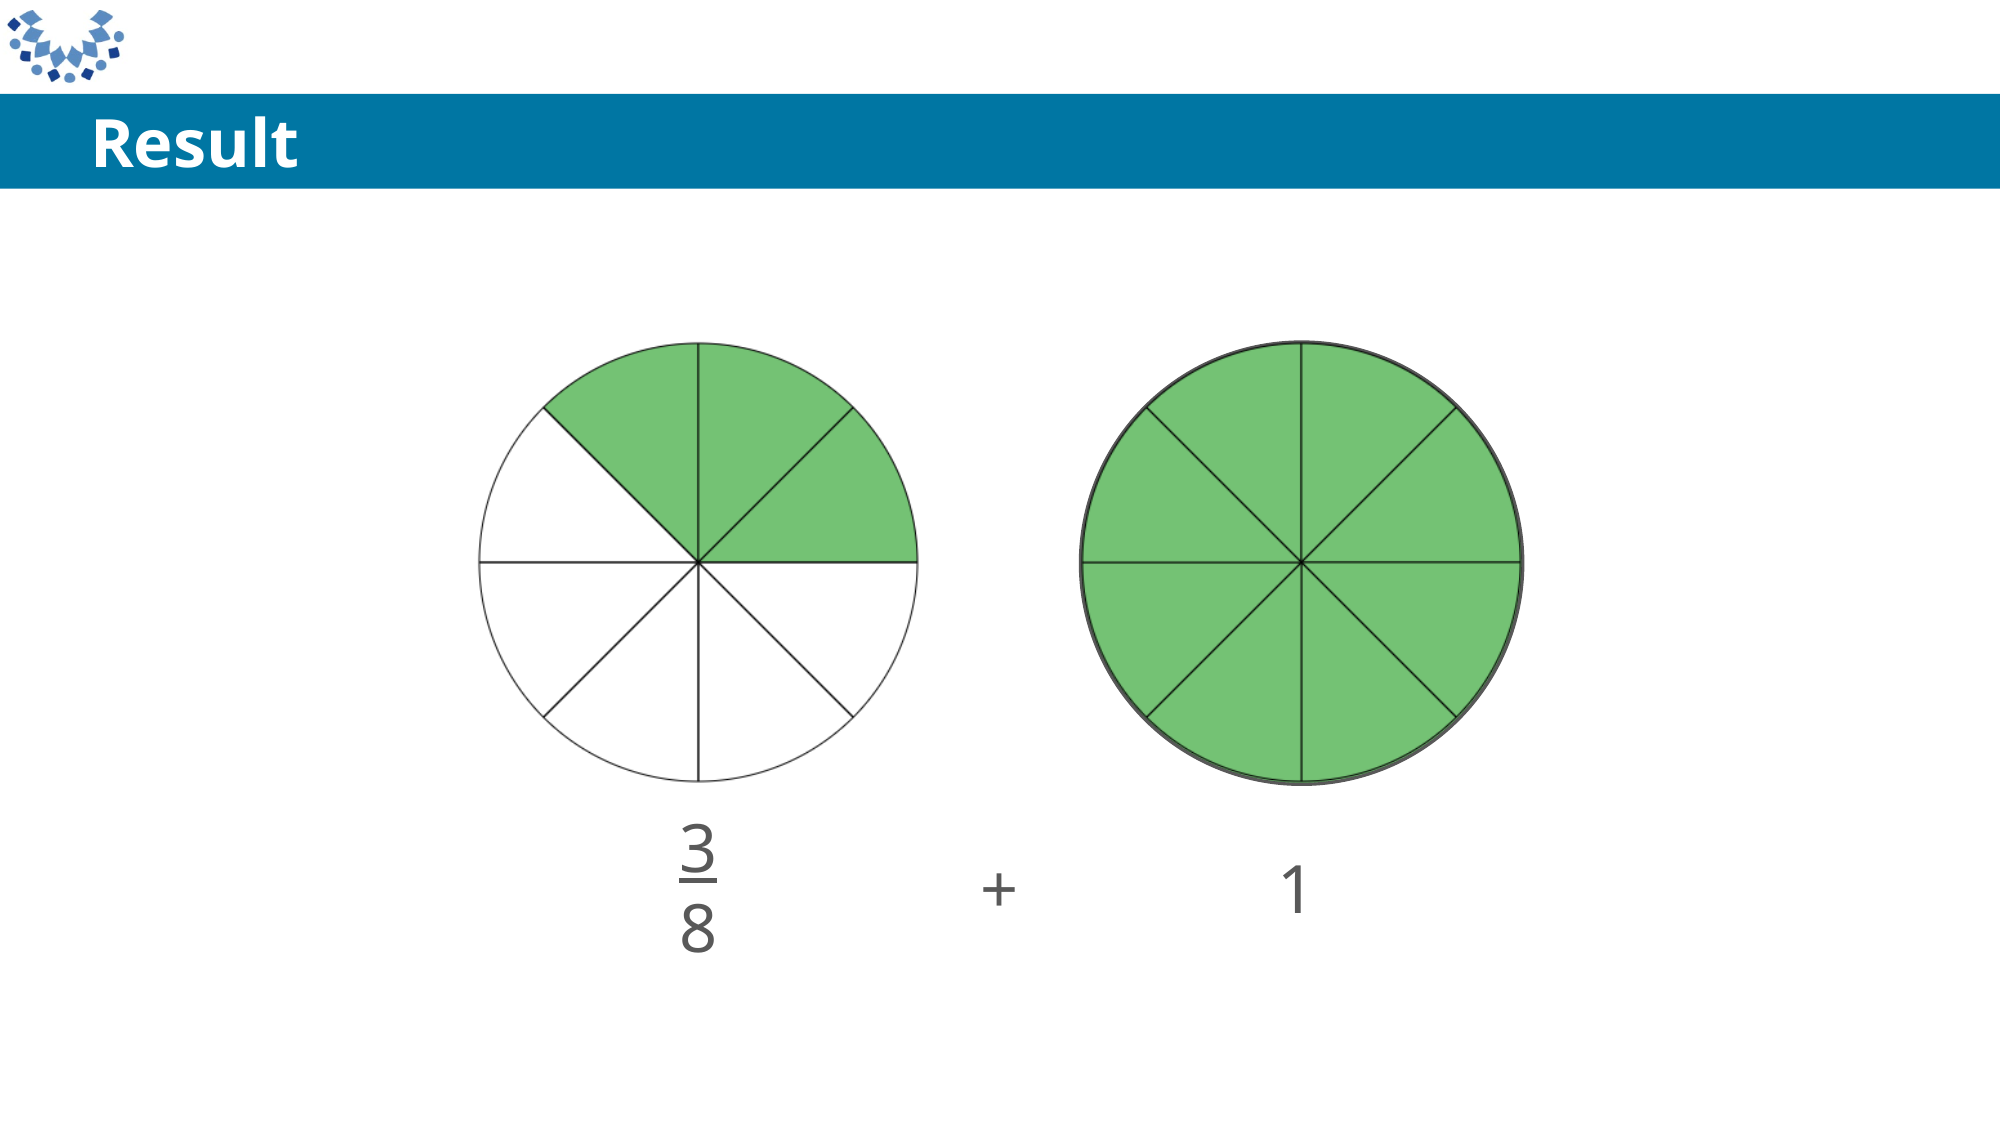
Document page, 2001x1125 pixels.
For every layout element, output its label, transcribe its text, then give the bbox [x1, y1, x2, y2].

text_box 1 [1262, 839, 1331, 934]
text_box Result [0, 93, 2000, 189]
picture [0, 10, 129, 87]
text_box 3 8 [664, 798, 733, 974]
picture [473, 337, 924, 788]
text_box + [966, 839, 1034, 934]
picture [1076, 337, 1527, 788]
